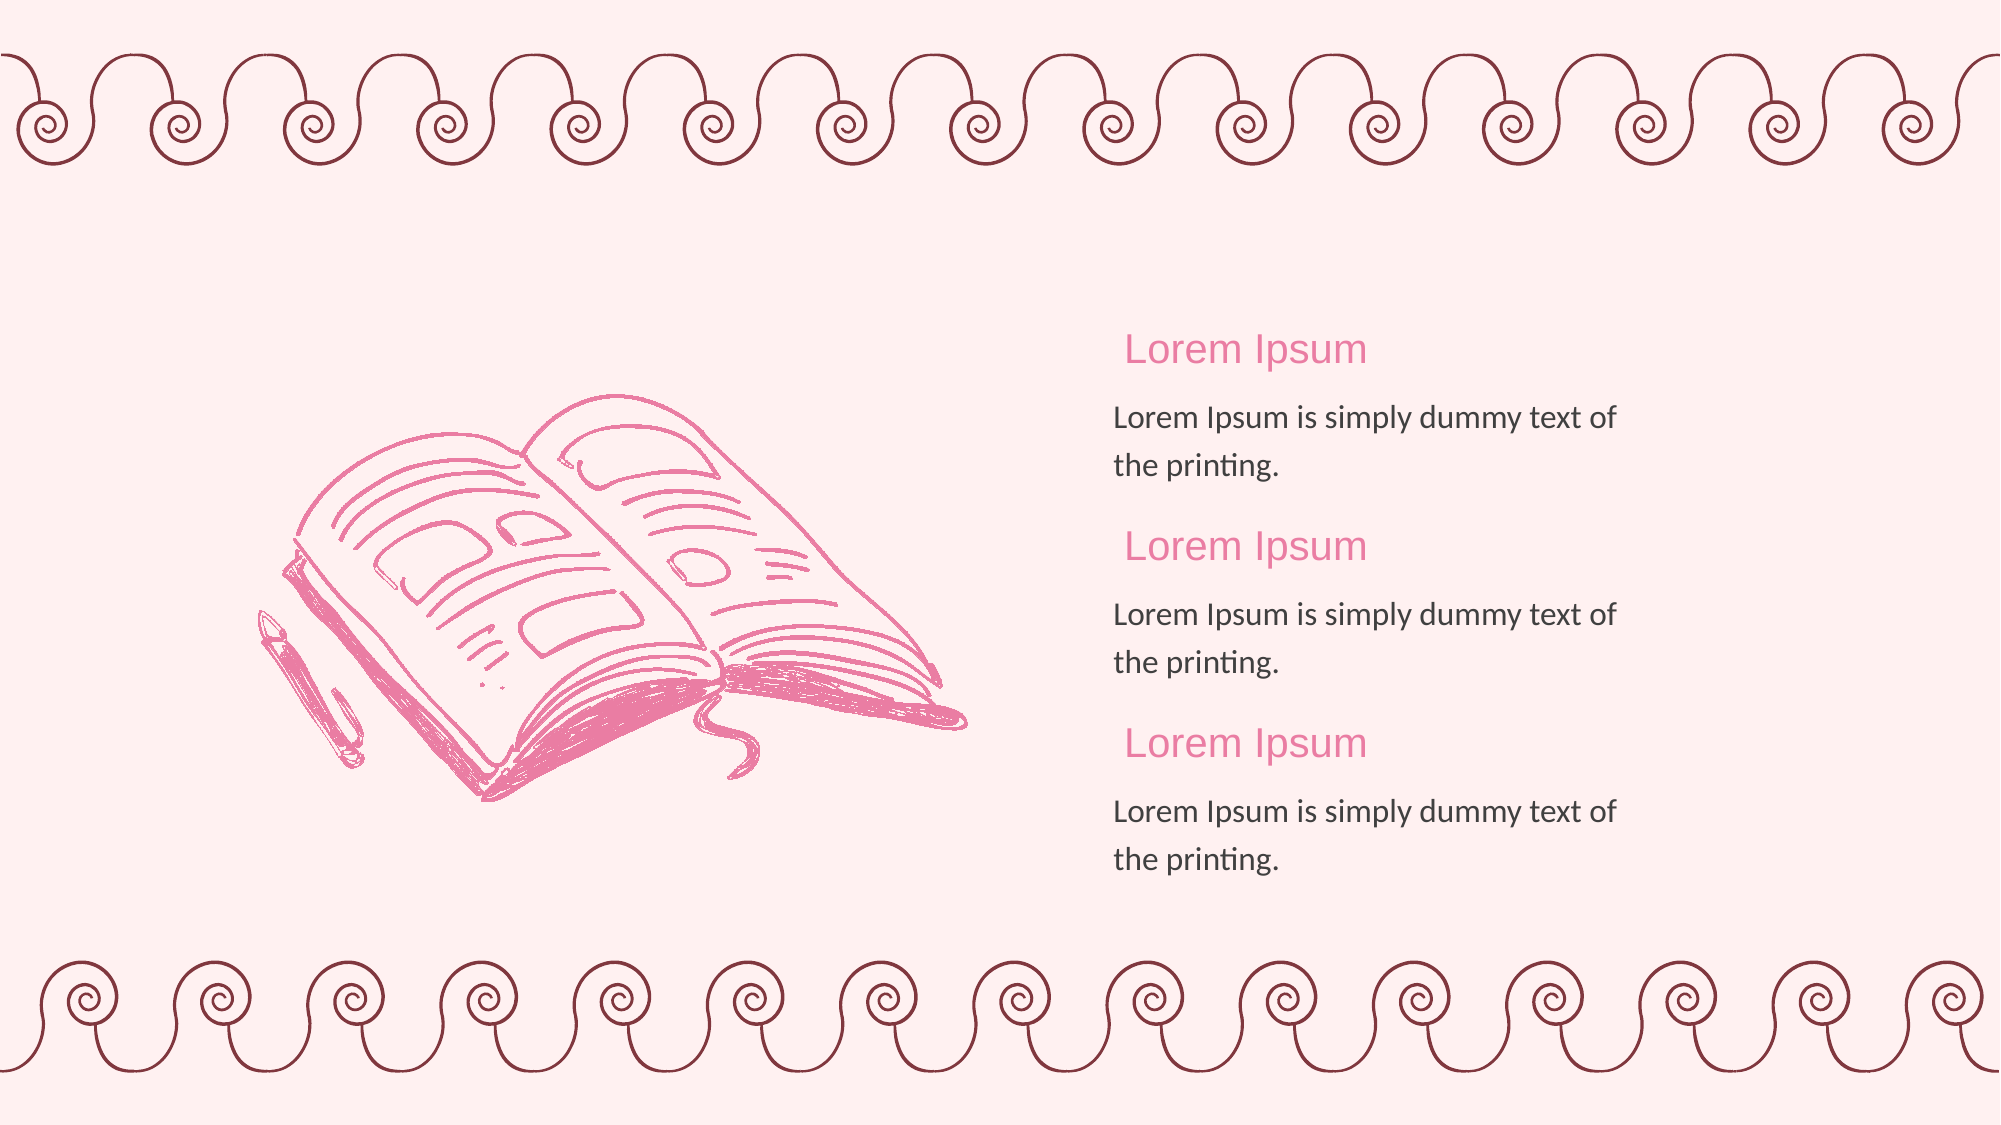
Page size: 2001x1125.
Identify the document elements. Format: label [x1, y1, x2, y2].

text_box [1098, 314, 1644, 489]
text_box [252, 610, 372, 771]
text_box [1098, 708, 1644, 883]
text_box [1098, 511, 1644, 686]
text_box [281, 389, 973, 806]
